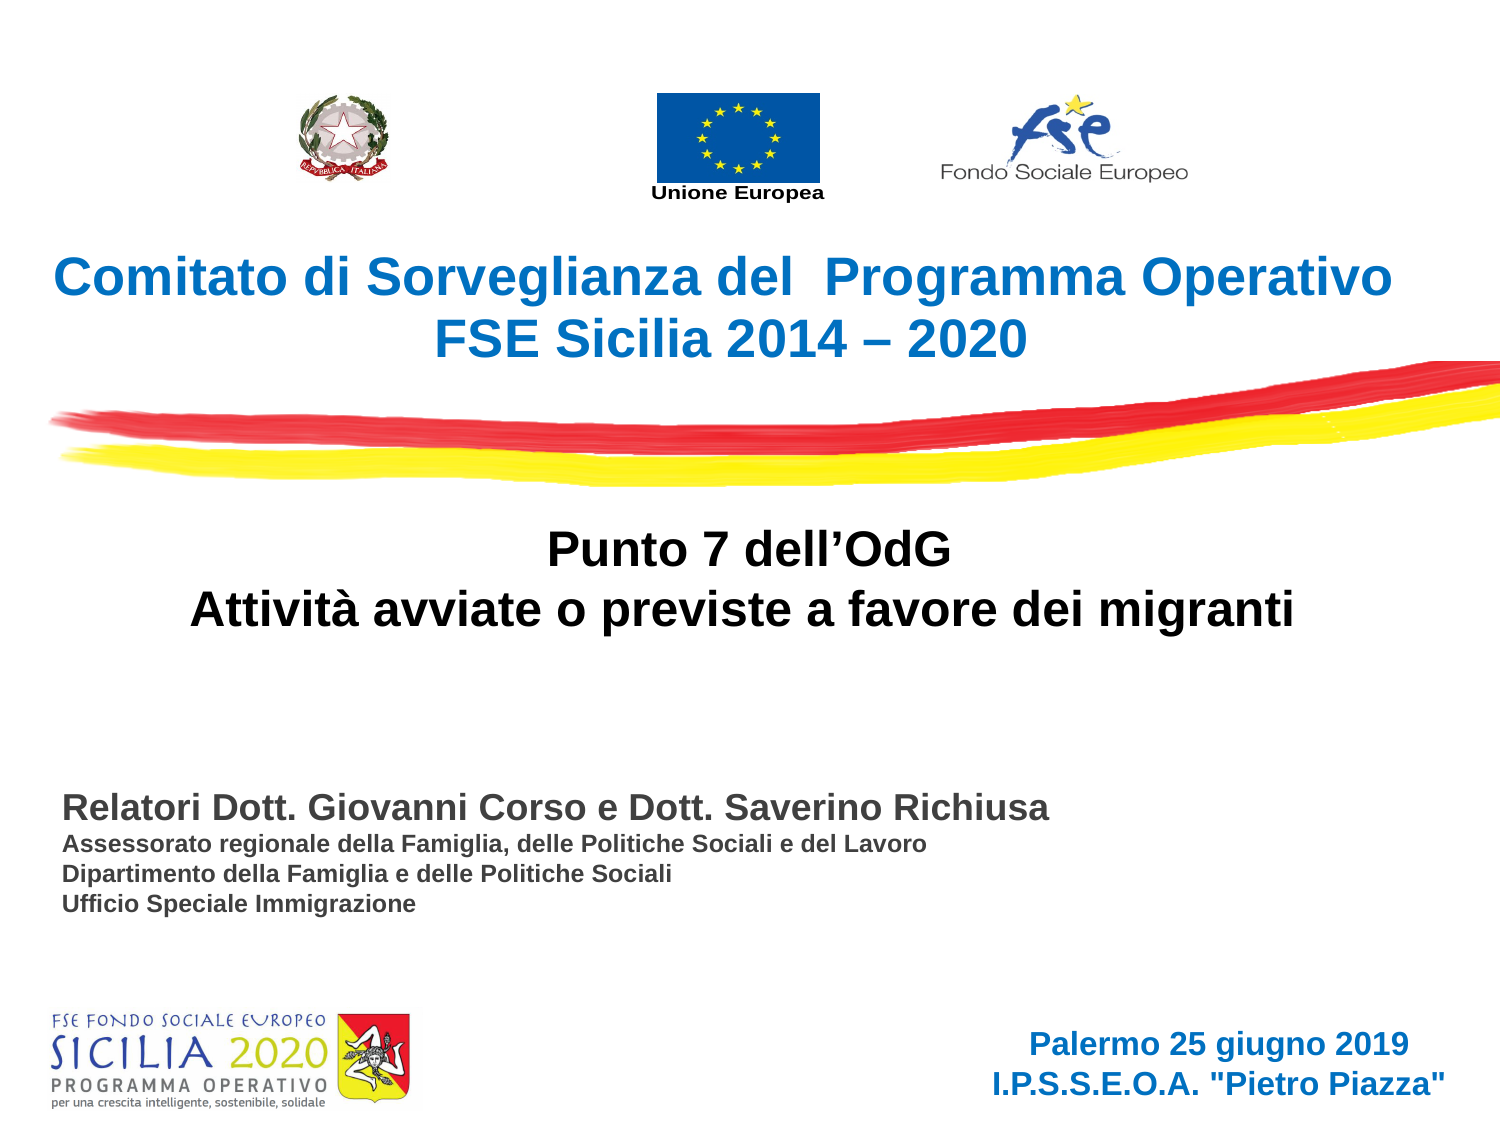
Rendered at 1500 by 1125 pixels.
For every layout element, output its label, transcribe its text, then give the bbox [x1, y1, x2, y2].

text_box Comitato di Sorveglianza del Programma Operativo FSE Sicilia 2014 – 2020 [8, 238, 1456, 361]
text_box Relatori Dott. Giovanni Corso e Dott. Saverino Richiusa Assessorato regionale della Famiglia, delle Politiche Sociali e del Lavoro Dipartimento della Famiglia e delle Politiche Sociali Ufficio Speciale Immigrazione [47, 775, 1229, 925]
picture [265, 90, 1200, 223]
text_box Punto 7 dell’OdG Attività avviate o previste a favore dei migranti [163, 511, 1336, 643]
text_box Palermo 25 giugno 2019 I.P.S.S.E.O.A. "Pietro Piazza" [950, 1014, 1489, 1110]
picture [8, 361, 1500, 493]
picture [46, 1007, 423, 1111]
